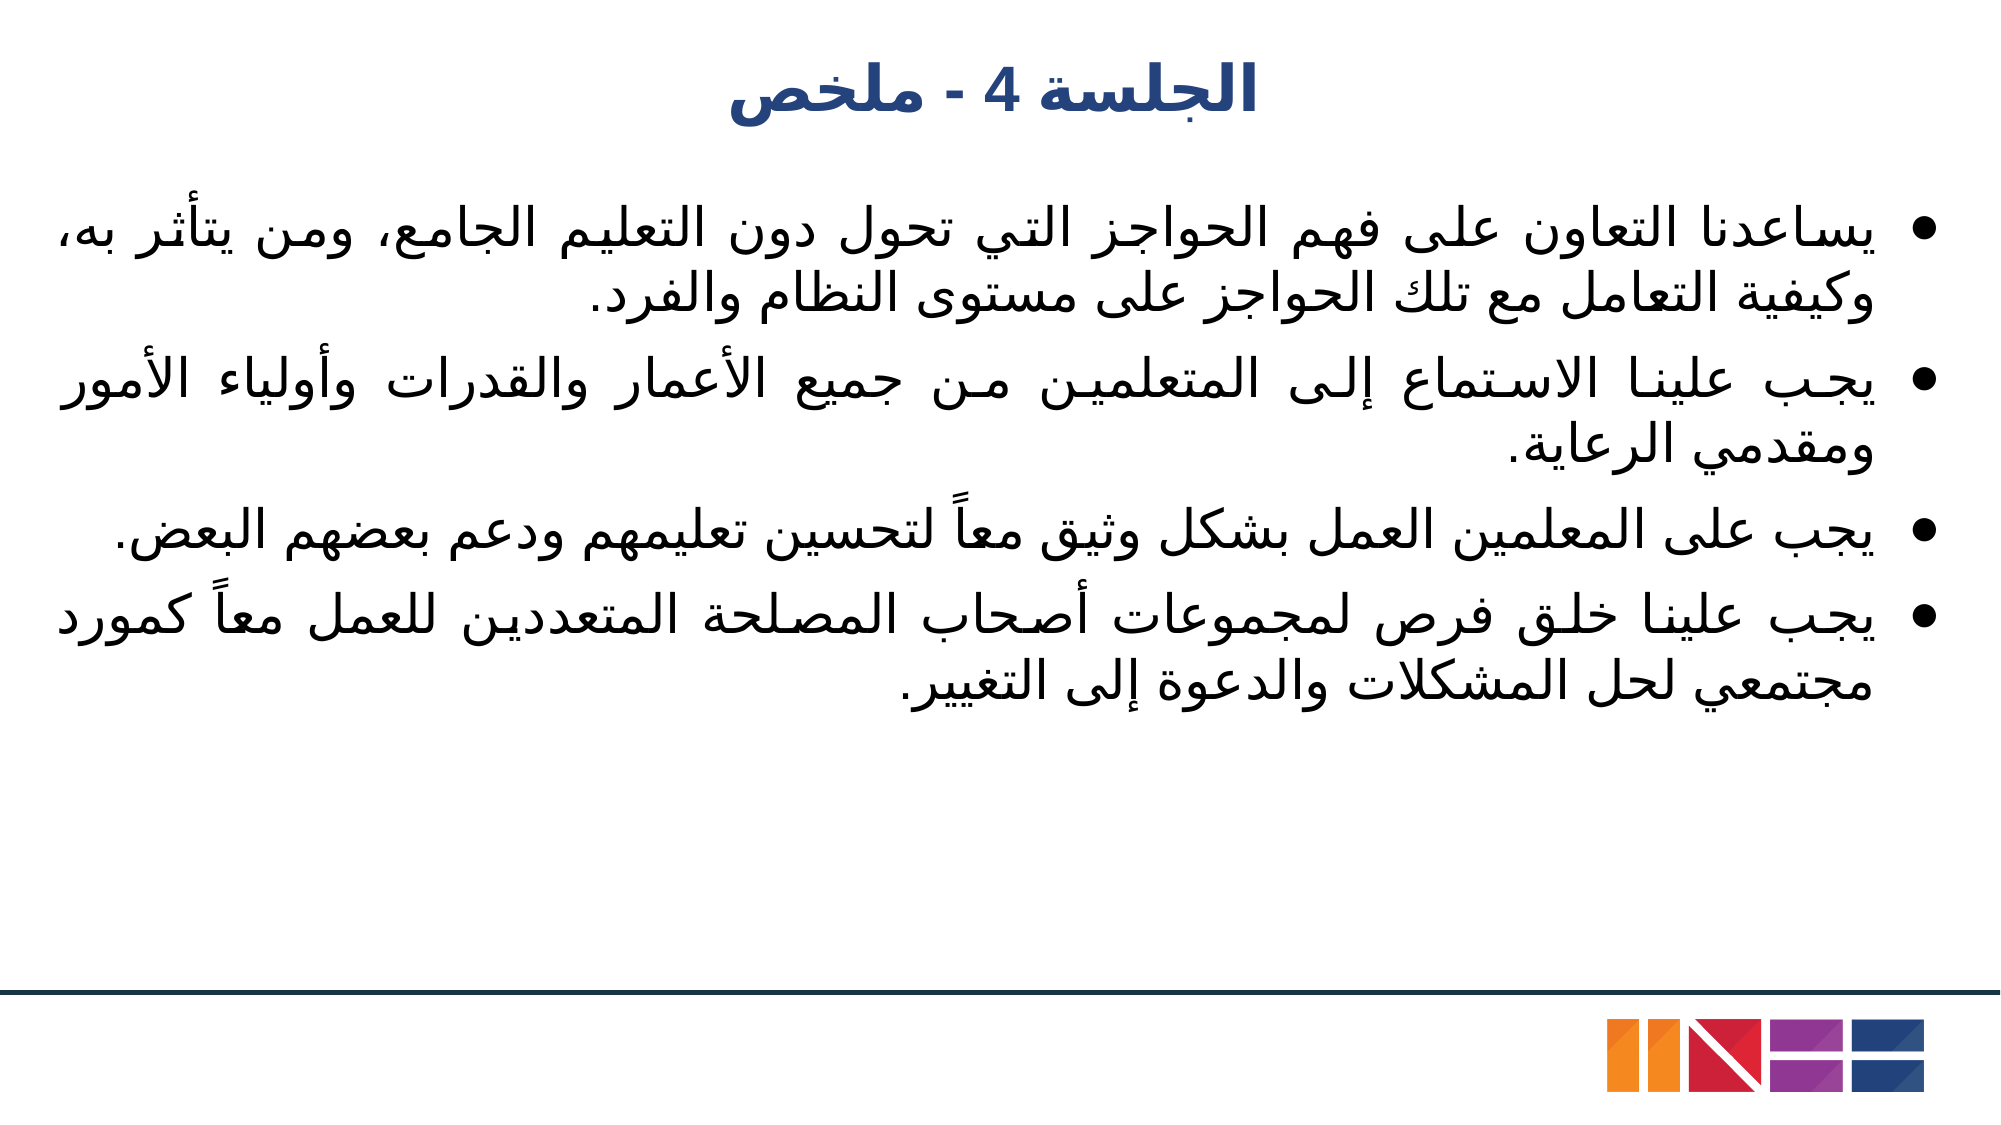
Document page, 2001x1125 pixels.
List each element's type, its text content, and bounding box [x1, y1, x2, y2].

picture [1607, 1019, 1924, 1092]
list يساعدنا التعاون على فهم الحواجز التي تحول دون التعليم الجامع، ومن يتأثر به، وكيفية التعامل مع تلك الحواجز على مستوى النظام والفرد. يجب علينا الاستماع إلى المتعلمين من جميع الأعمار والقدرات وأولياء الأمور ومقدمي الرعاية. يجب على المعلمين العمل بشكل وثيق معاً لتحسين تعليمهم ودعم بعضهم البعض. يجب علينا خلق فرص لمجموعات أصحاب المصلحة المتعددين للعمل معاً كمورد مجتمعي لحل المشكلات والدعوة إلى التغيير. [31, 172, 1971, 935]
title الجلسة 4 - ملخص [31, 28, 1957, 145]
